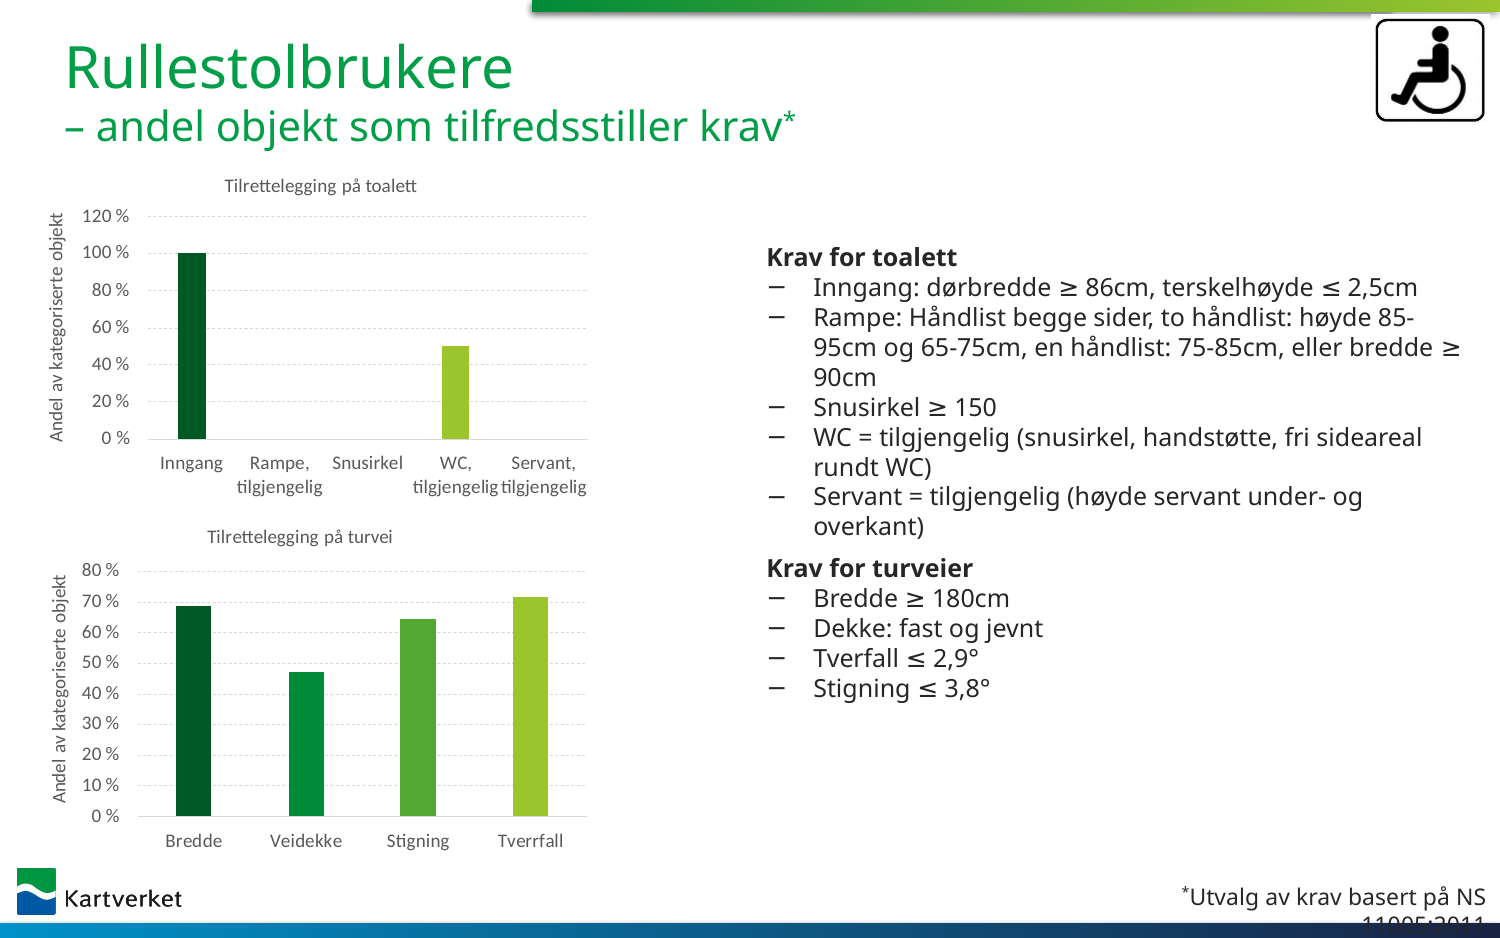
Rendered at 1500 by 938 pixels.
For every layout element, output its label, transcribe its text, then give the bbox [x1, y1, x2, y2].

picture [41, 166, 599, 505]
text_box Rullestolbrukere – andel objekt som tilfredsstiller krav* [49, 14, 1431, 158]
text_box Krav for turveier Bredde ≥ 180cm Dekke: fast og jevnt Tverfall ≤ 2,9° Stigning ≤ 3,8° [751, 545, 1483, 710]
picture [1371, 13, 1491, 127]
text_box *Utvalg av krav basert på NS 11005:2011 [1068, 873, 1500, 938]
text_box Krav for toalett Inngang: dørbredde ≥ 86cm, terskelhøyde ≤ 2,5cm Rampe: Håndlist begge sider, to håndlist: høyde 85-95cm og 65-75cm, en håndlist: 75-85cm, eller bredde ≥ 90cm Snusirkel ≥ 150 WC = tilgjengelig (snusirkel, handstøtte, fri sideareal rundt WC) Servant = tilgjengelig (høyde servant under- og overkant) [751, 234, 1483, 545]
picture [41, 520, 598, 859]
